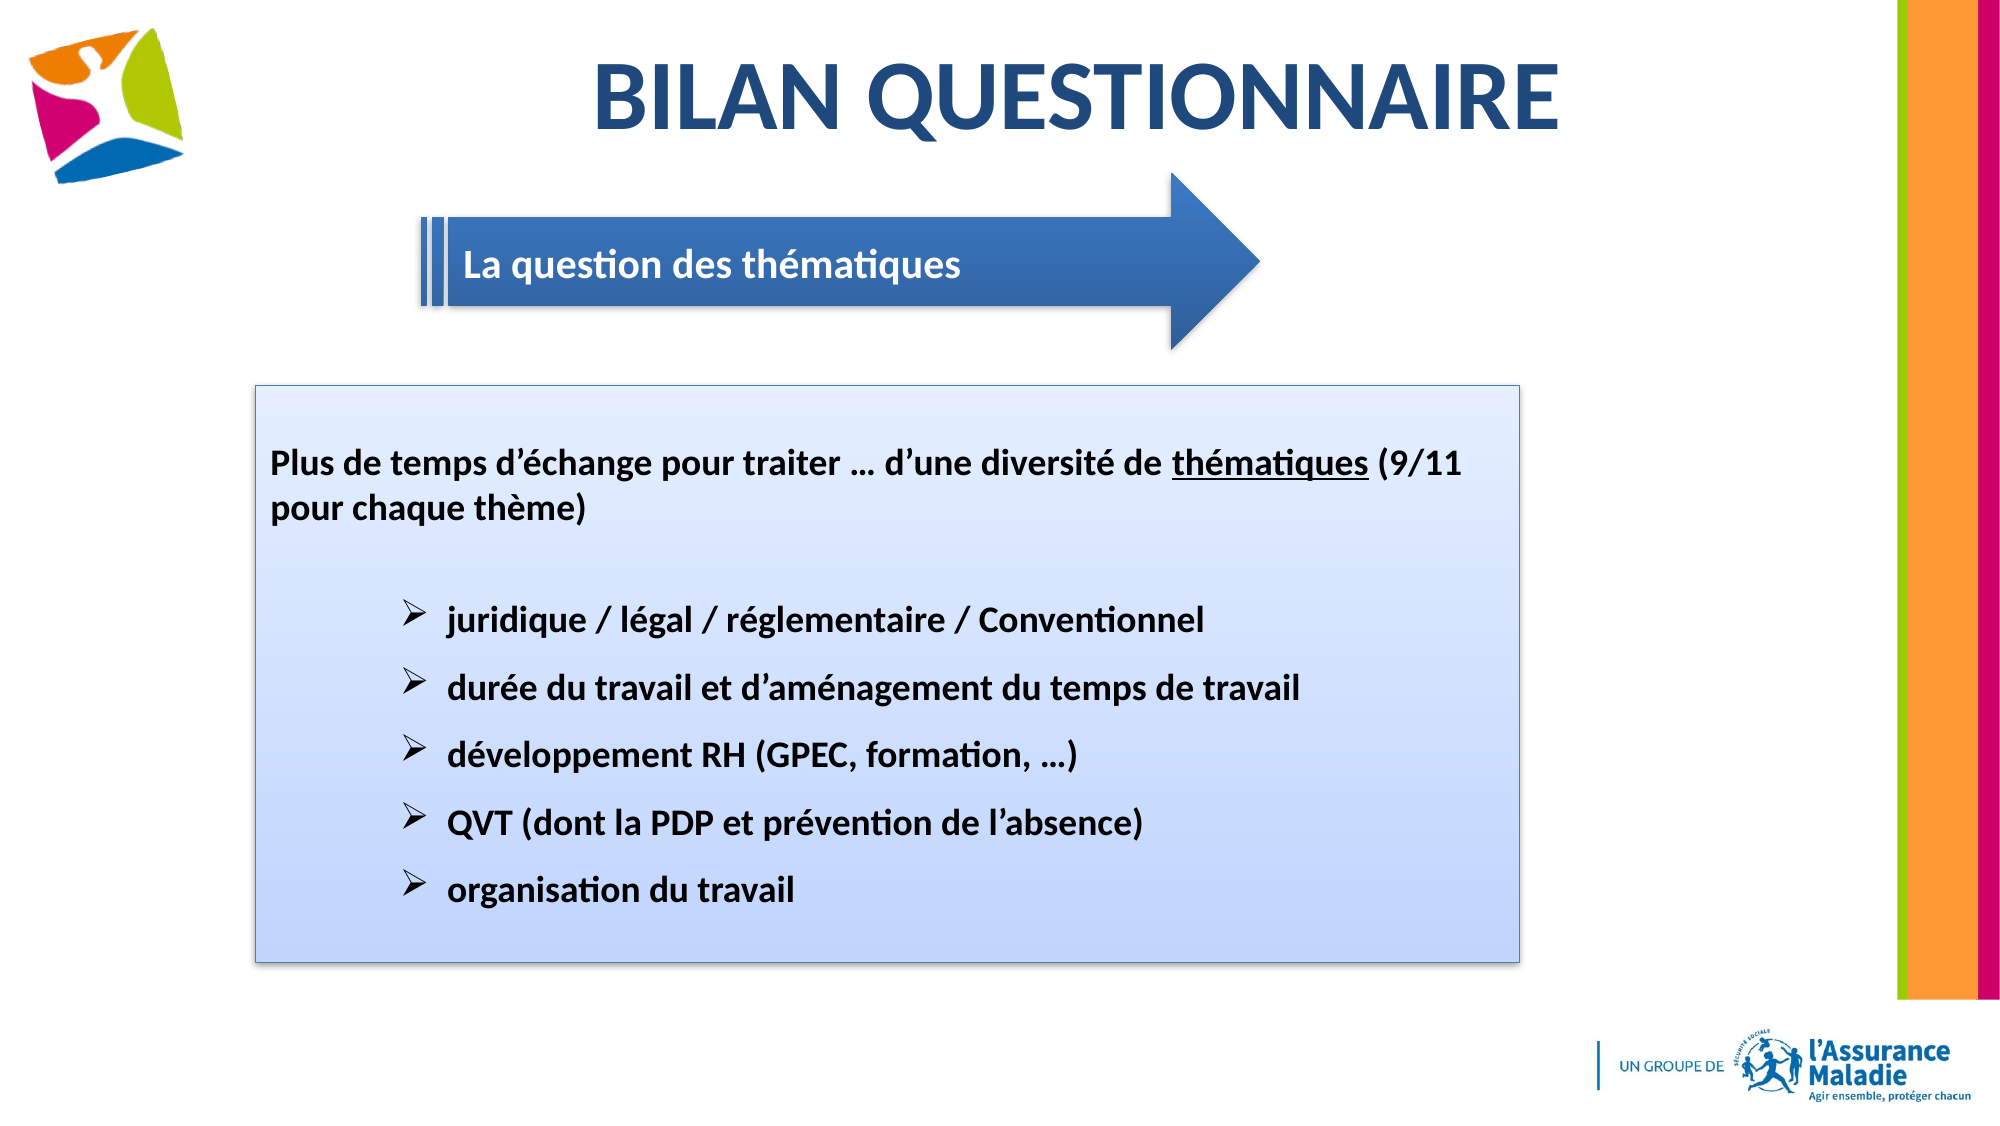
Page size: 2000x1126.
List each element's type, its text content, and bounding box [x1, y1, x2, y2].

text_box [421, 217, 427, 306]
title Bilan questionnaire [288, 30, 1866, 150]
text_box Plus de temps d’échange pour traiter … d’une diversité de thématiques (9/11 pour chaque thème) juridique / légal / réglementaire / Conventionnel durée du travail et d’aménagement du temps de travail développement RH (GPEC, formation, …) QVT (dont la PDP et prévention de l’absence) organisation du travail [255, 385, 1520, 963]
picture [24, 24, 188, 188]
text_box La question des thématiques [432, 217, 444, 306]
picture [1564, 1014, 1998, 1126]
text_box La question des thématiques [448, 172, 1260, 350]
